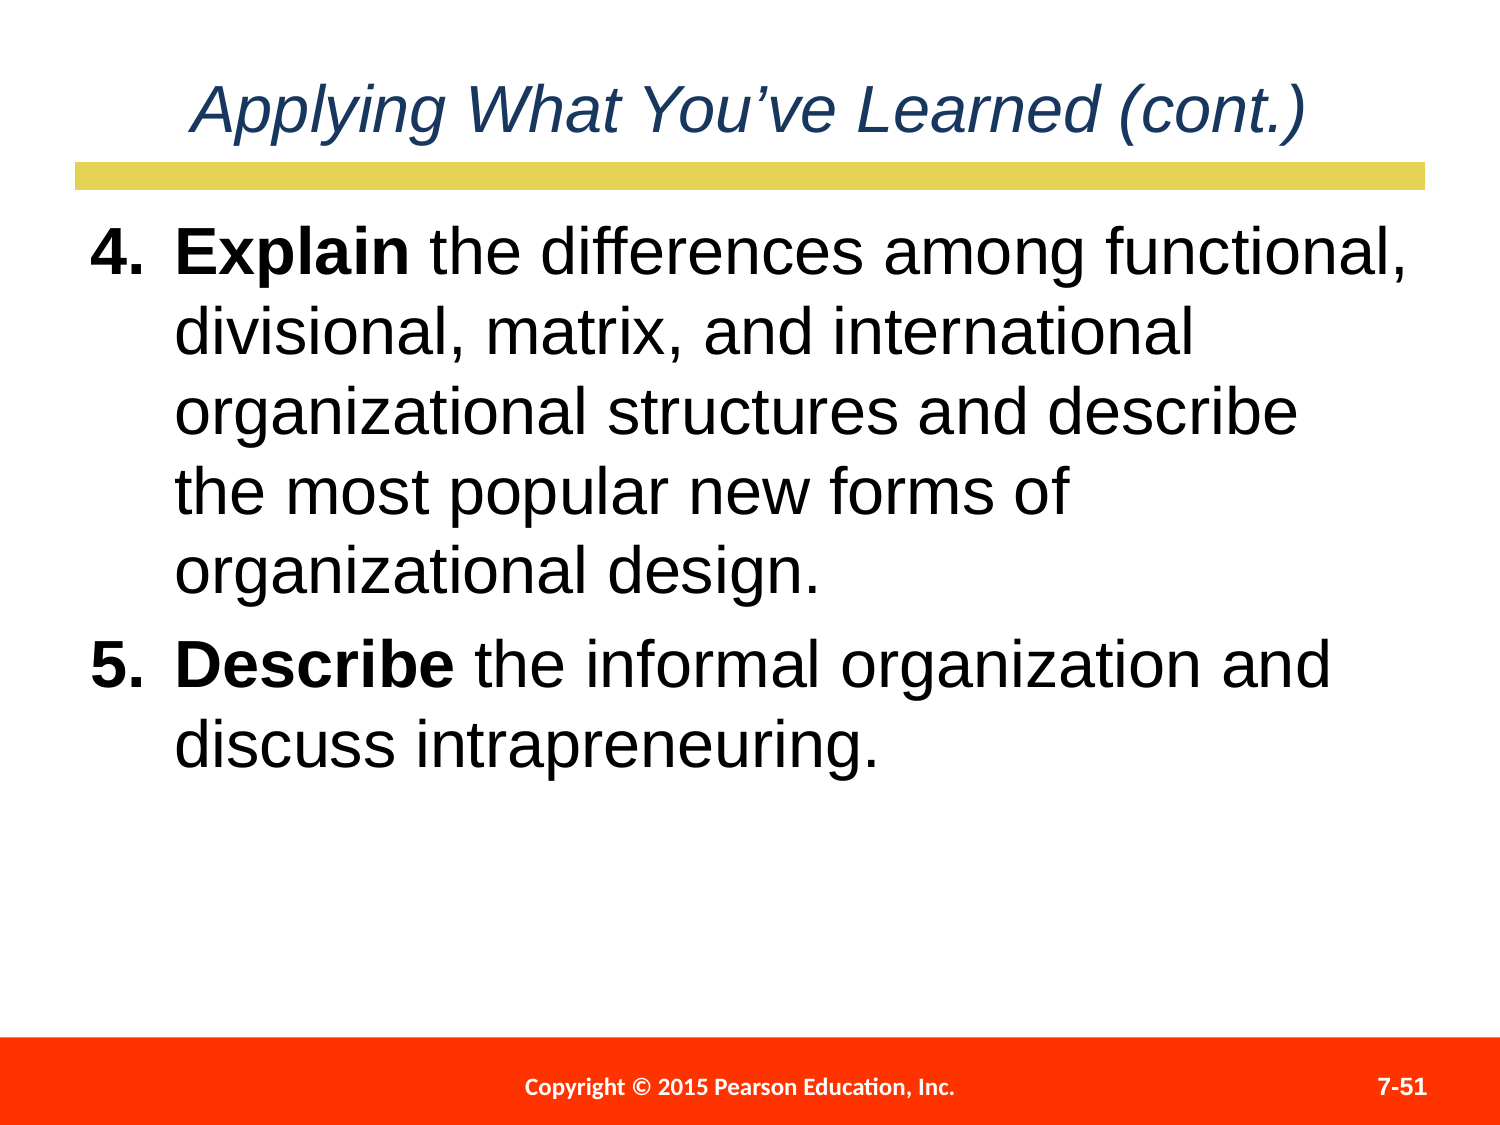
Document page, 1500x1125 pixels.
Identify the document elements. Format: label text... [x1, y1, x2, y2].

list Explain the differences among functional, divisional, matrix, and international organizational structures and describe the most popular new forms of organizational design. Describe the informal organization and discuss intrapreneuring. [74, 199, 1426, 1006]
text_box Applying What You’ve Learned (cont.) [74, 12, 1425, 200]
